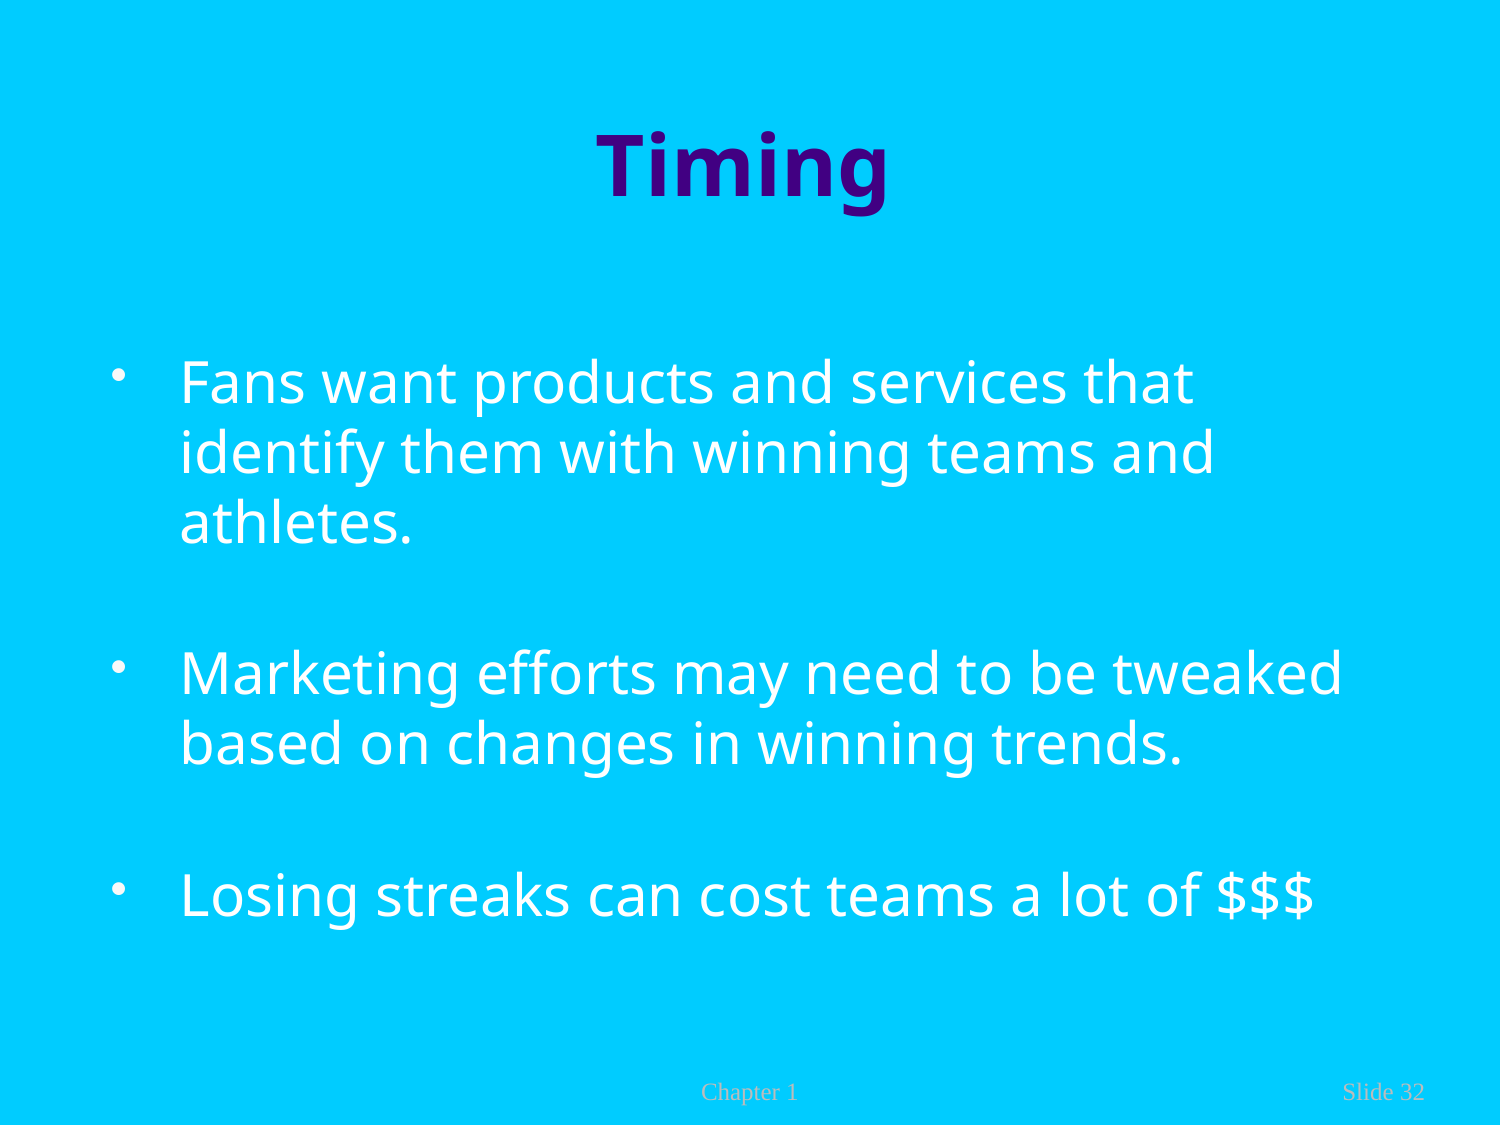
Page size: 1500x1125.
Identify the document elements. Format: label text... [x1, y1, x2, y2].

list Fans want products and services that identify them with winning teams and athletes. Marketing efforts may need to be tweaked based on changes in winning trends. Losing streaks can cost teams a lot of $$$ [75, 337, 1438, 988]
title Timing [50, 62, 1438, 263]
slide_number Slide 32 [1299, 1052, 1425, 1113]
footer Chapter 1 [512, 1052, 988, 1113]
